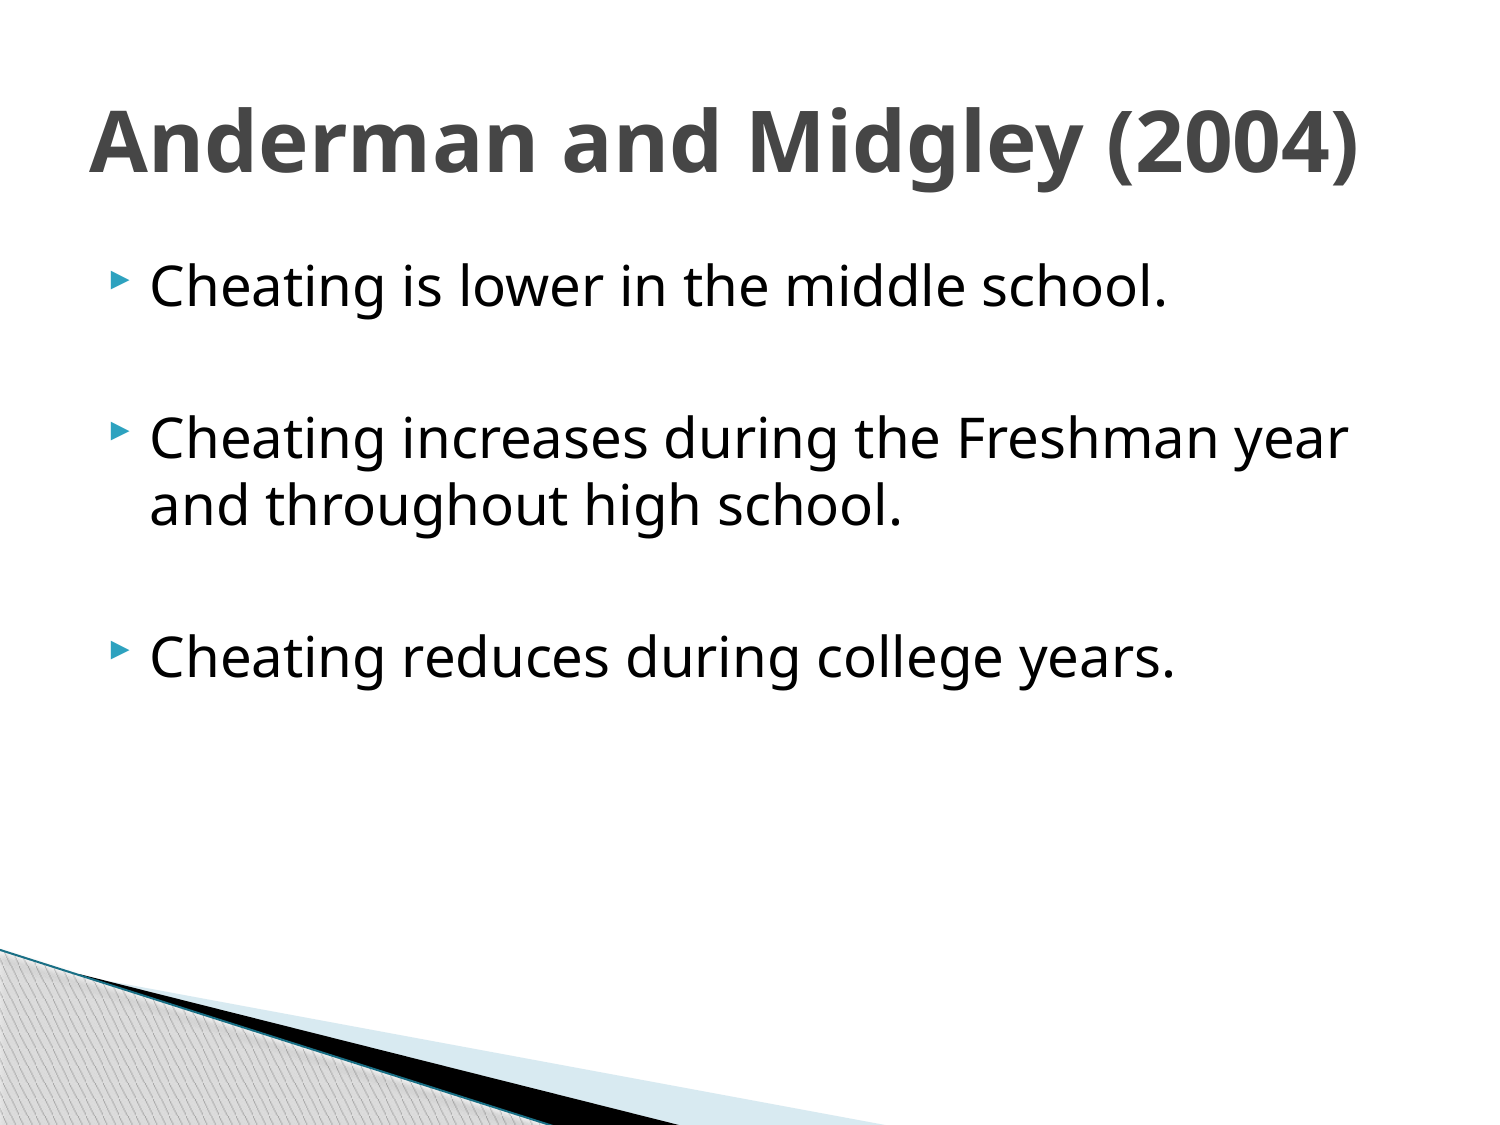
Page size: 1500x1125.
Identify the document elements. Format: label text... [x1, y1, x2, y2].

title Anderman and Midgley (2004) [75, 45, 1425, 233]
list Cheating is lower in the middle school. Cheating increases during the Freshman year and throughout high school. Cheating reduces during college years. [75, 243, 1425, 986]
